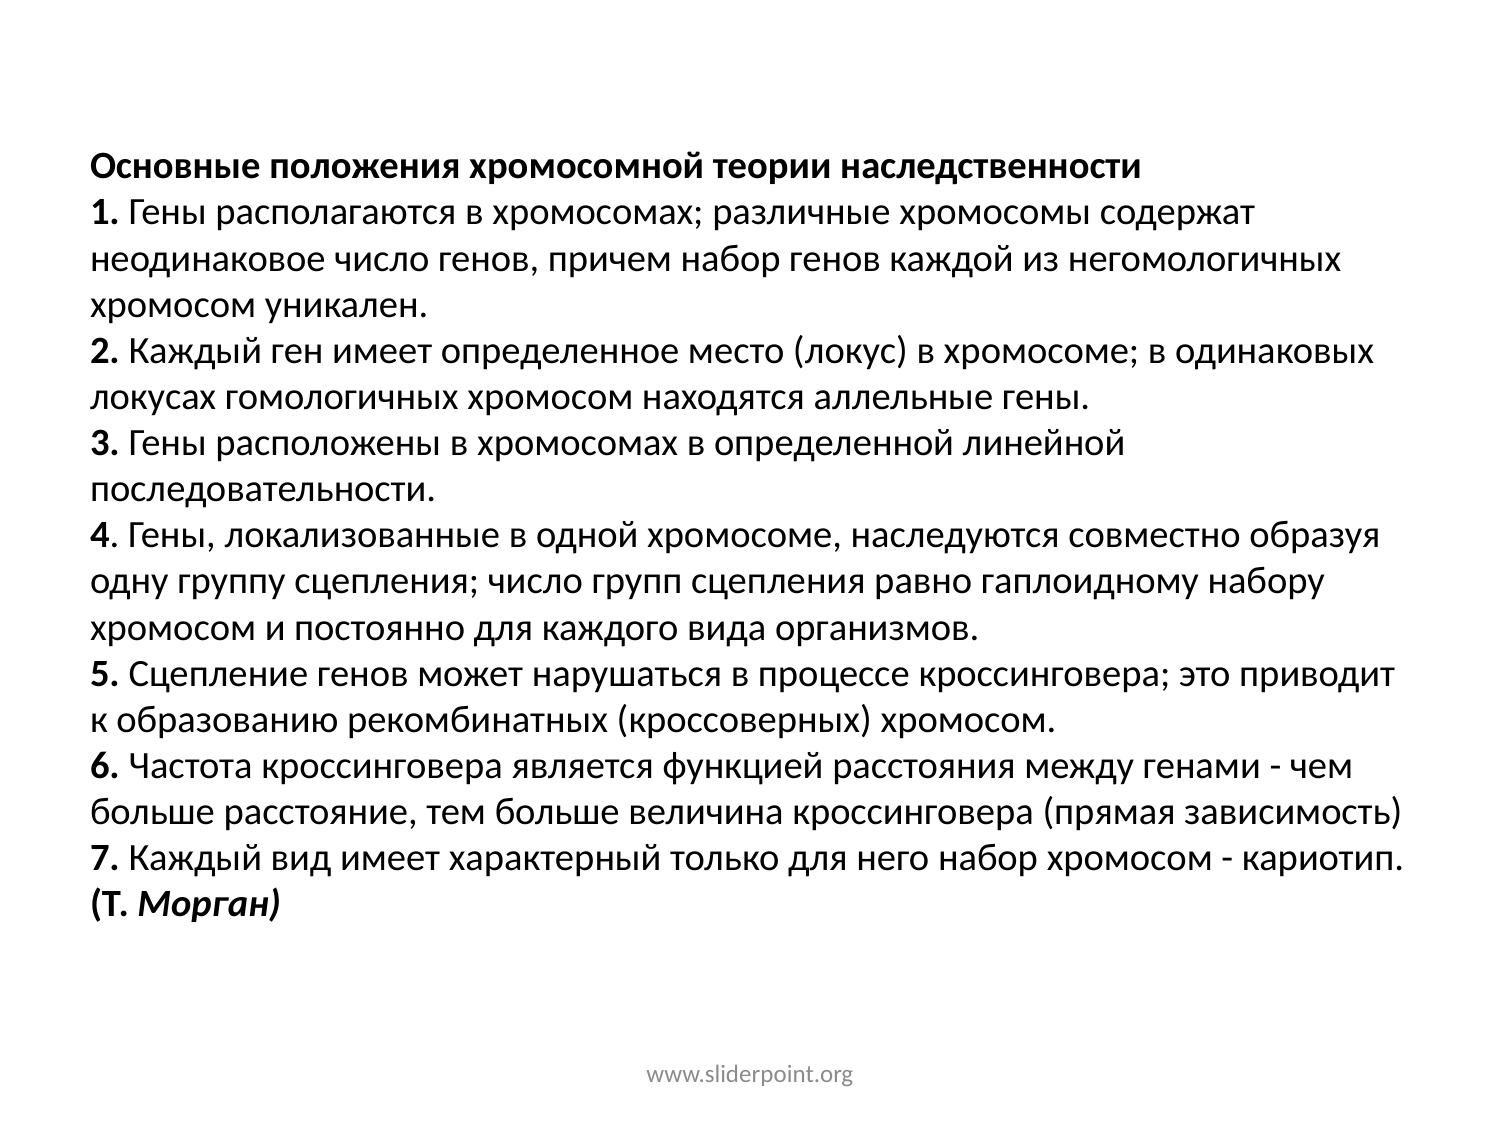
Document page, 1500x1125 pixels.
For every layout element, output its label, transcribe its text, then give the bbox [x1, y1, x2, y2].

title Основные положения хромосомной теории наследственности 1. Гены располагаются в хромосомах; различные хромосомы содержат неодинаковое число генов, причем набор генов каждой из негомологичных хромосом уникален. 2. Каждый ген имеет определенное место (локус) в хромосоме; в одинаковых локусах гомологичных хромосом находятся аллельные гены. 3. Гены расположены в хромосомах в определенной линейной последовательности. 4. Гены, локализованные в одной хромосоме, наследуются совместно образуя одну группу сцепления; число групп сцепления равно гаплоидному набору хромосом и постоянно для каждого вида организмов. 5. Сцепление генов может нарушаться в процессе кроссинговера; это приводит к образованию рекомбинатных (кроссоверных) хромосом. 6. Частота кроссинговера является функцией расстояния между генами - чем больше расстояние, тем больше величина кроссинговера (прямая зависимость) 7. Каждый вид имеет характерный только для него набор хромосом - кариотип. (Т. Морган) [75, 45, 1425, 1067]
footer www.sliderpoint.org [512, 1042, 988, 1103]
